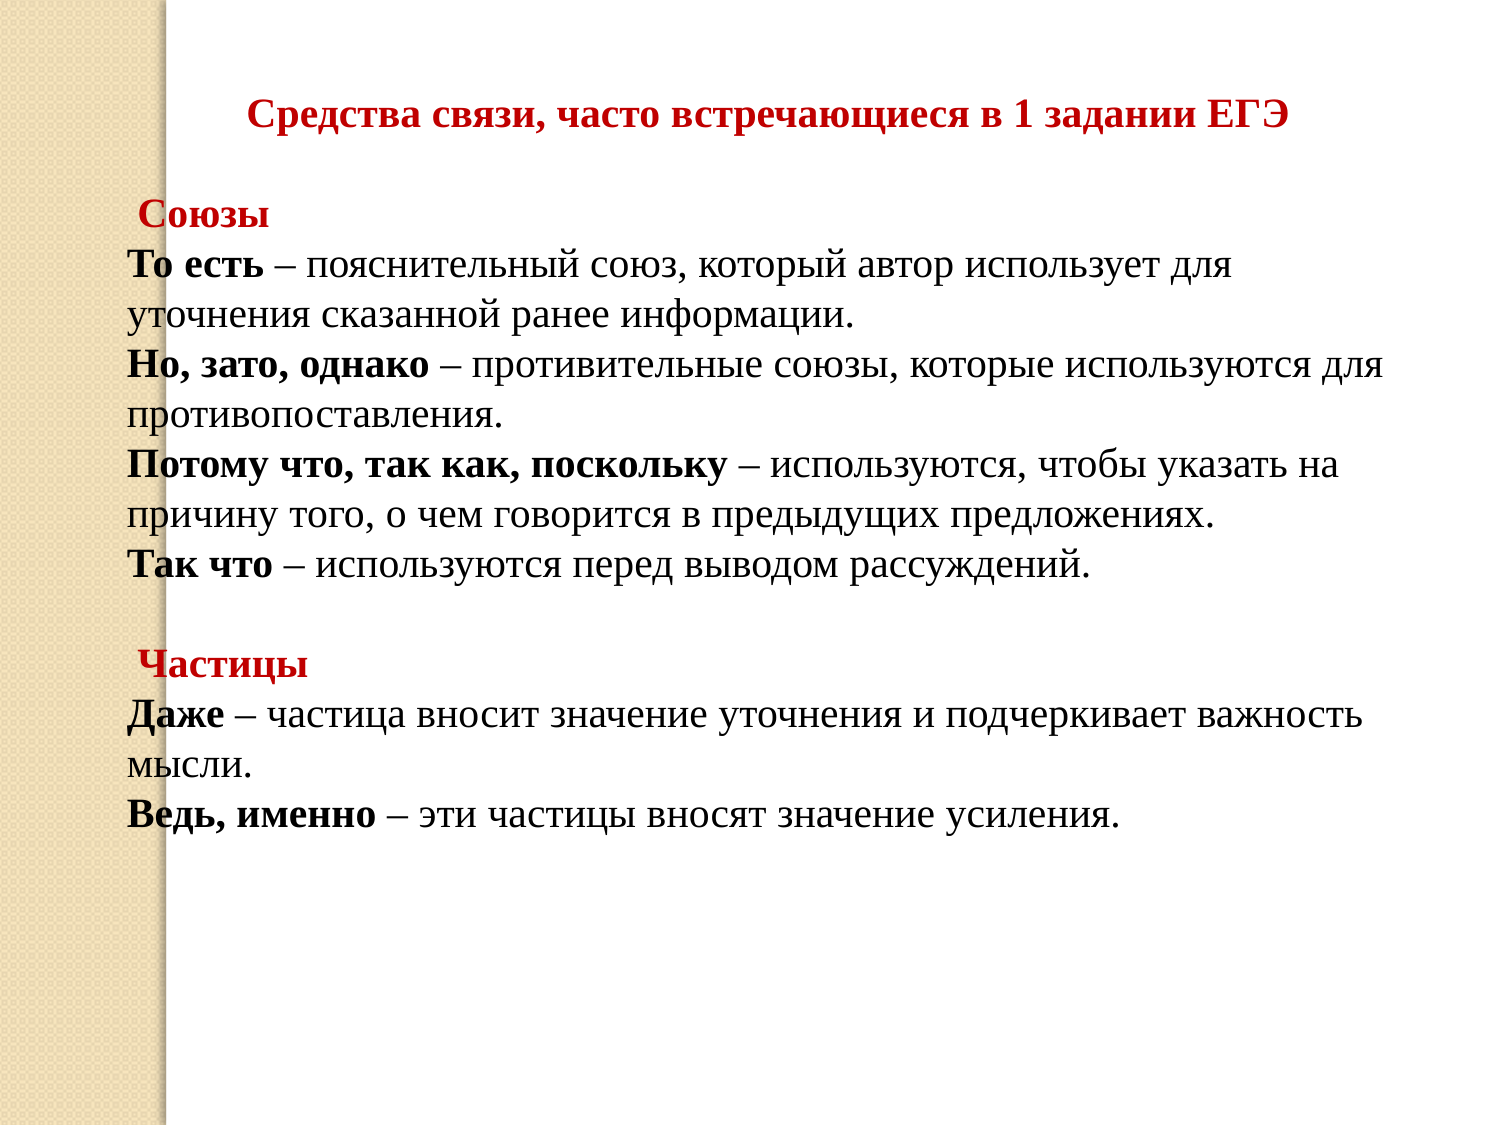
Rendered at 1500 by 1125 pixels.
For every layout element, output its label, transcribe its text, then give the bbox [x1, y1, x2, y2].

text_box Средства связи, часто встречающиеся в 1 задании ЕГЭ Союзы То есть – пояснительный союз, который автор использует для уточнения сказанной ранее информации. Но, зато, однако – противительные союзы, которые используются для противопоставления. Потому что, так как, поскольку – используются, чтобы указать на причину того, о чем говорится в предыдущих предложениях. Так что – используются перед выводом рассуждений. Частицы Даже – частица вносит значение уточнения и подчеркивает важность мысли. Ведь, именно – эти частицы вносят значение усиления. [112, 78, 1435, 894]
